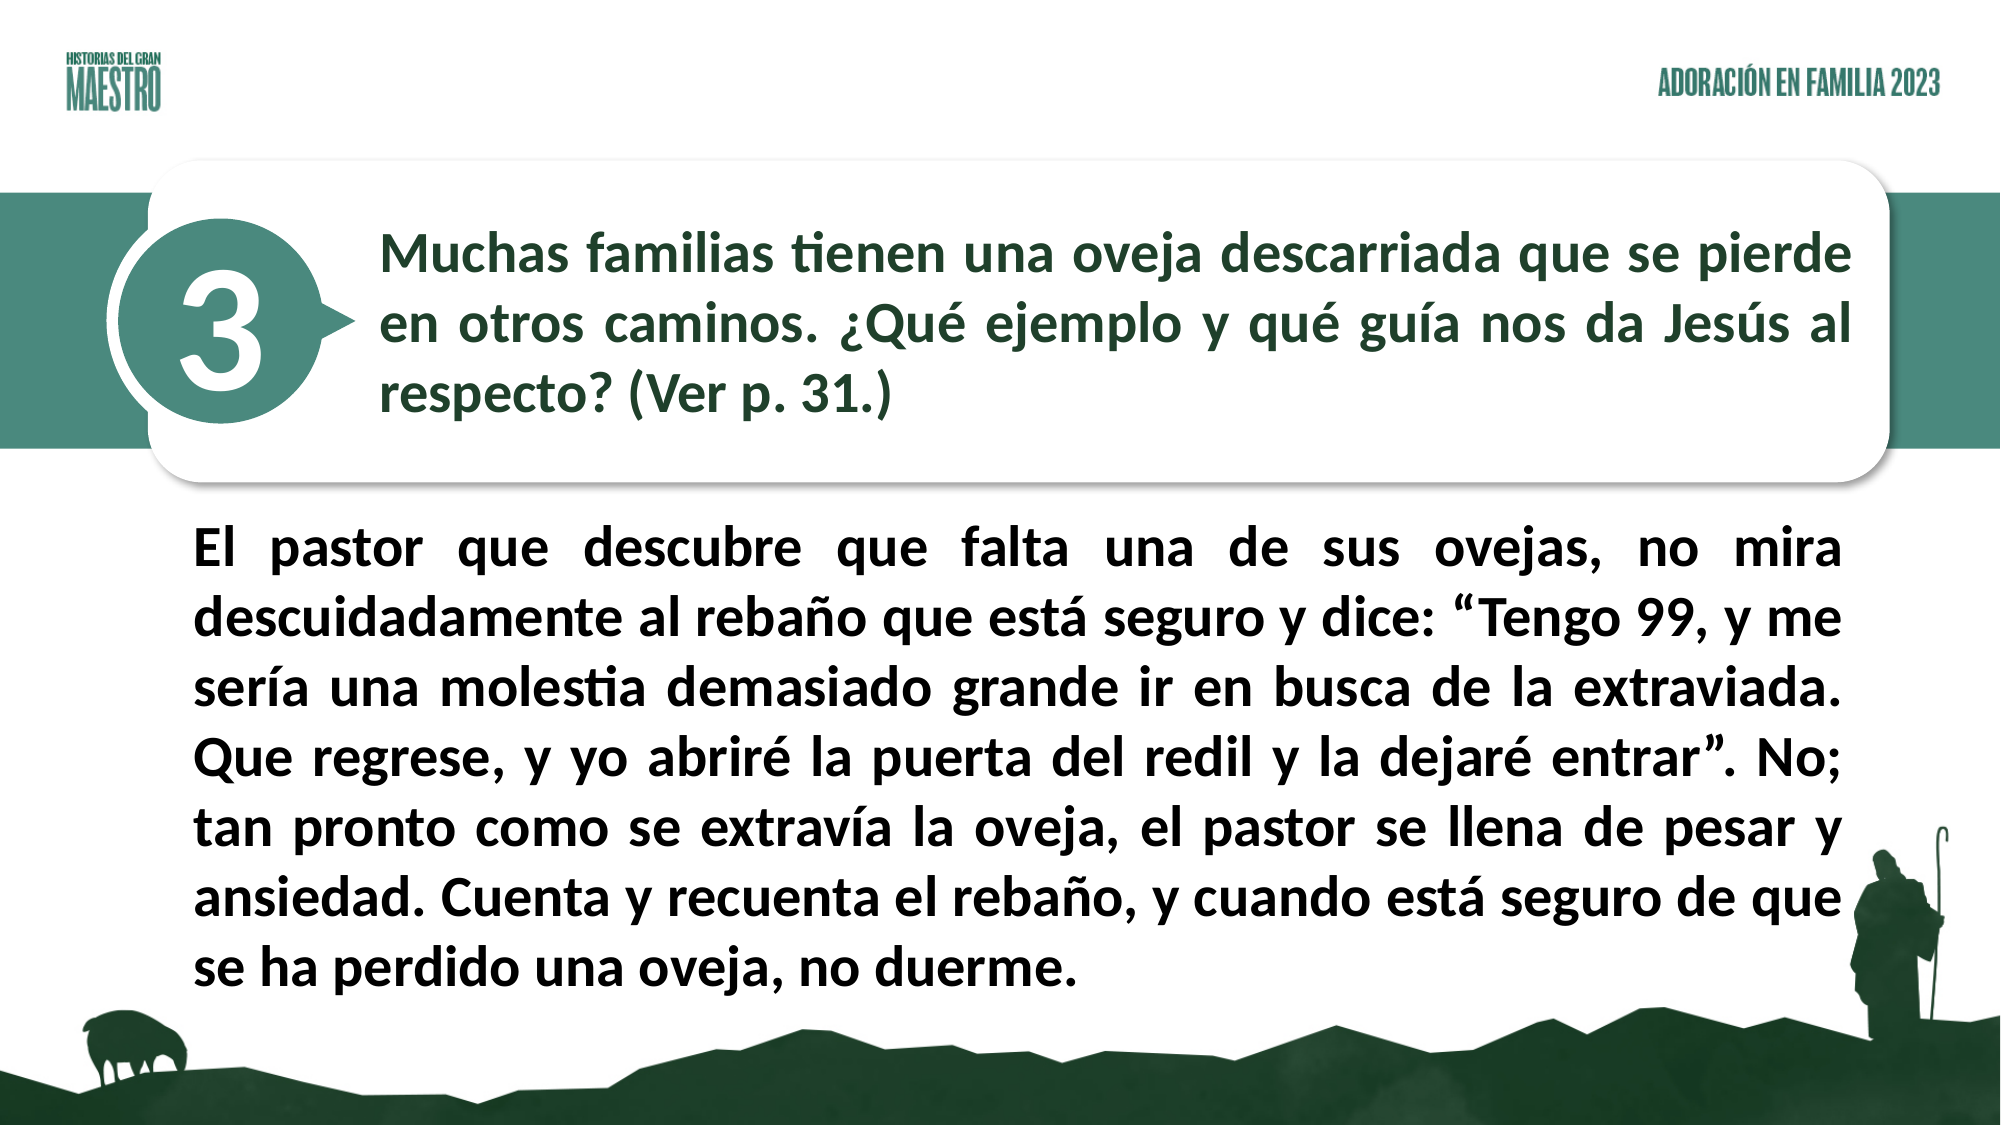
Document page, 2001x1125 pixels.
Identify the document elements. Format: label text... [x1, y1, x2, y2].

text_box El pastor que descubre que falta una de sus ovejas, no mira descuidadamente al rebaño que está seguro y dice: “Tengo 99, y me sería una molestia demasiado grande ir en busca de la extraviada. Que regrese, y yo abriré la puerta del redil y la dejaré entrar”. No; tan pronto como se extravía la oveja, el pastor se llena de pesar y ansiedad. Cuenta y recuenta el rebaño, y cuando está seguro de que se ha perdido una oveja, no duerme. [179, 500, 1859, 1006]
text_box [0, 160, 2000, 483]
picture [0, 0, 2001, 1125]
